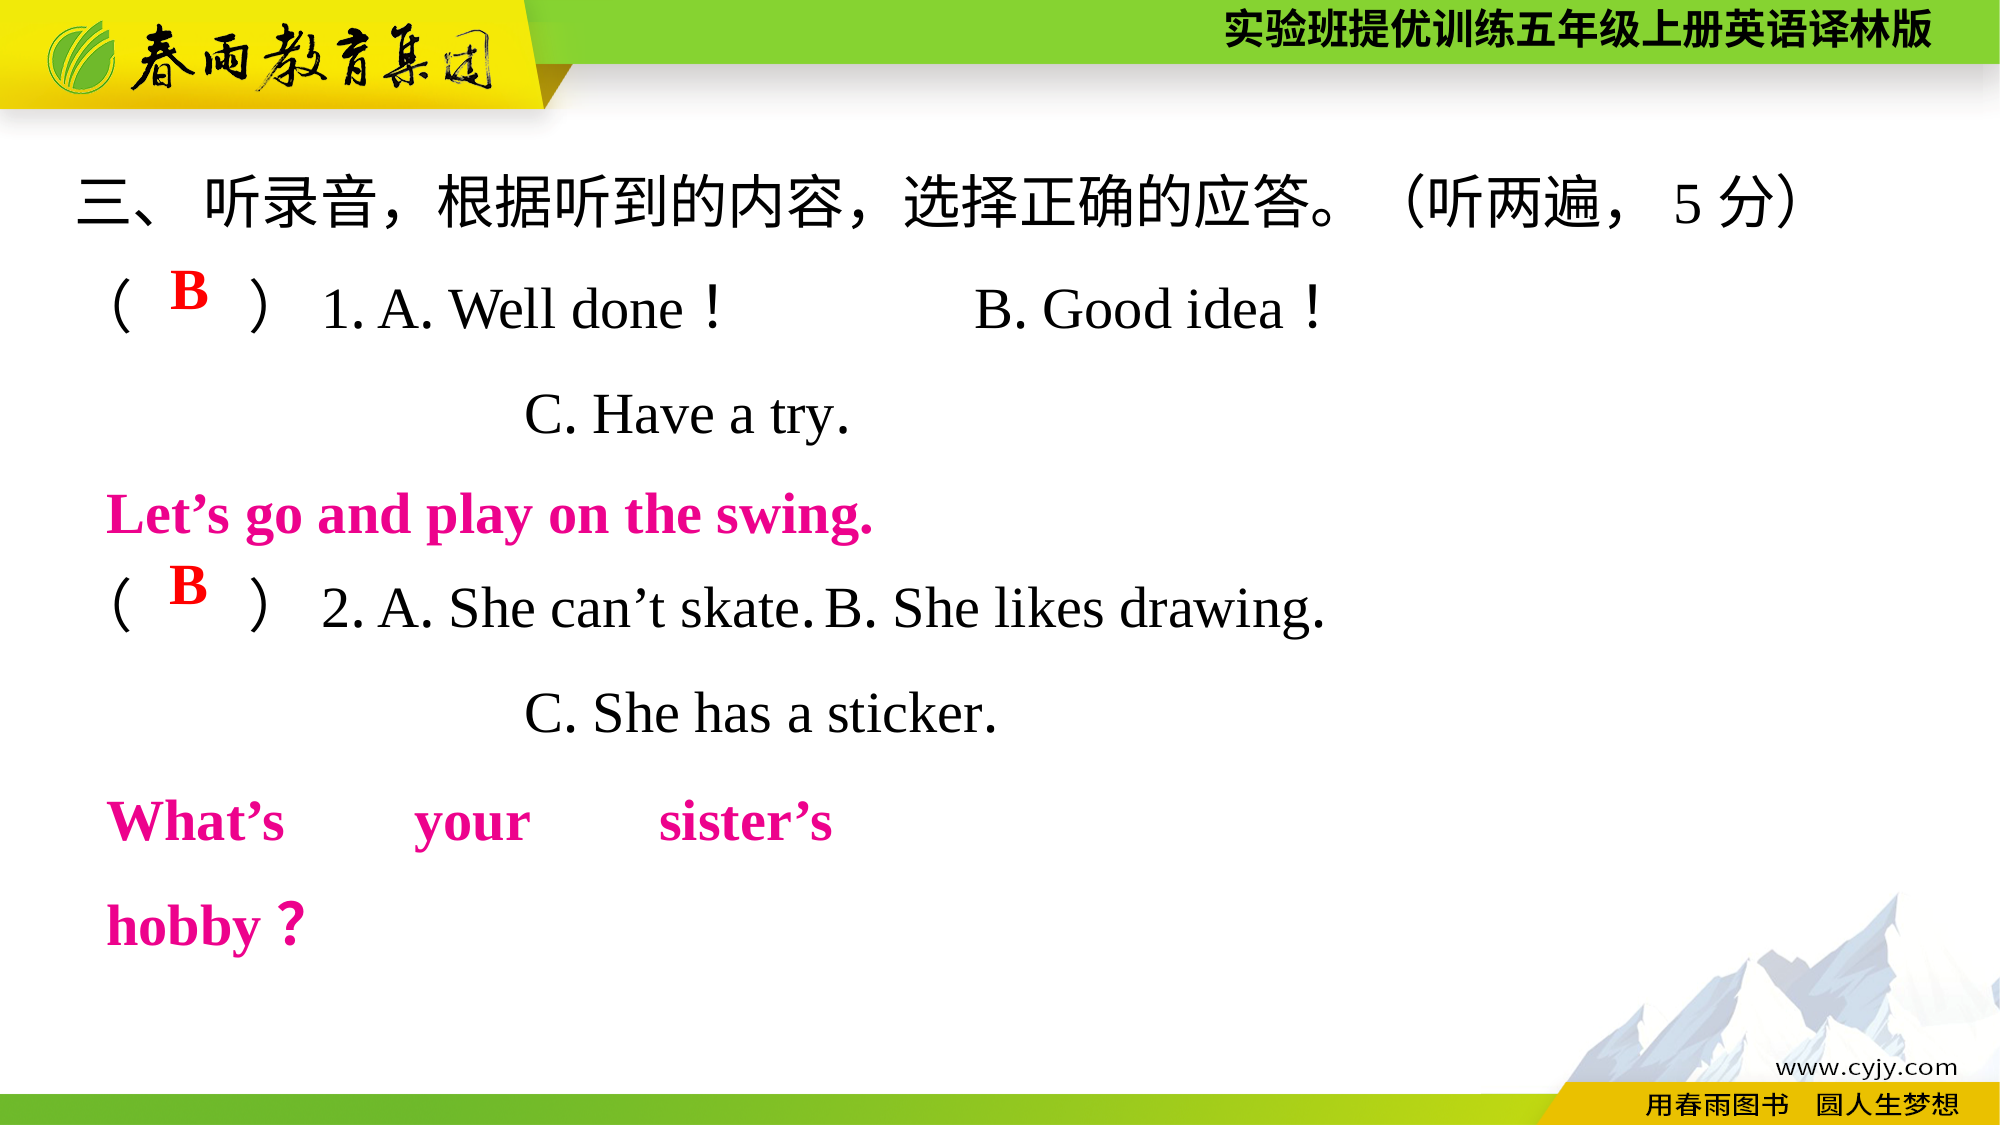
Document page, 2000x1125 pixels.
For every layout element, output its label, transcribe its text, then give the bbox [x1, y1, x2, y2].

text_box B [156, 243, 225, 329]
text_box What’s your sister’s hobby？ [91, 739, 849, 860]
text_box B [154, 538, 224, 624]
list 三、 听录音，根据听到的内容，选择正确的应答。（听两遍，5分） （ ）1. A. Well done！ B. Good idea！ C. Have a try. （ ）2. A. She can’t skate. B. She likes drawing. C. She has a sticker. [59, 122, 1944, 759]
picture [0, 0, 2000, 1125]
text_box Let’s go and play on the swing. [91, 432, 890, 553]
